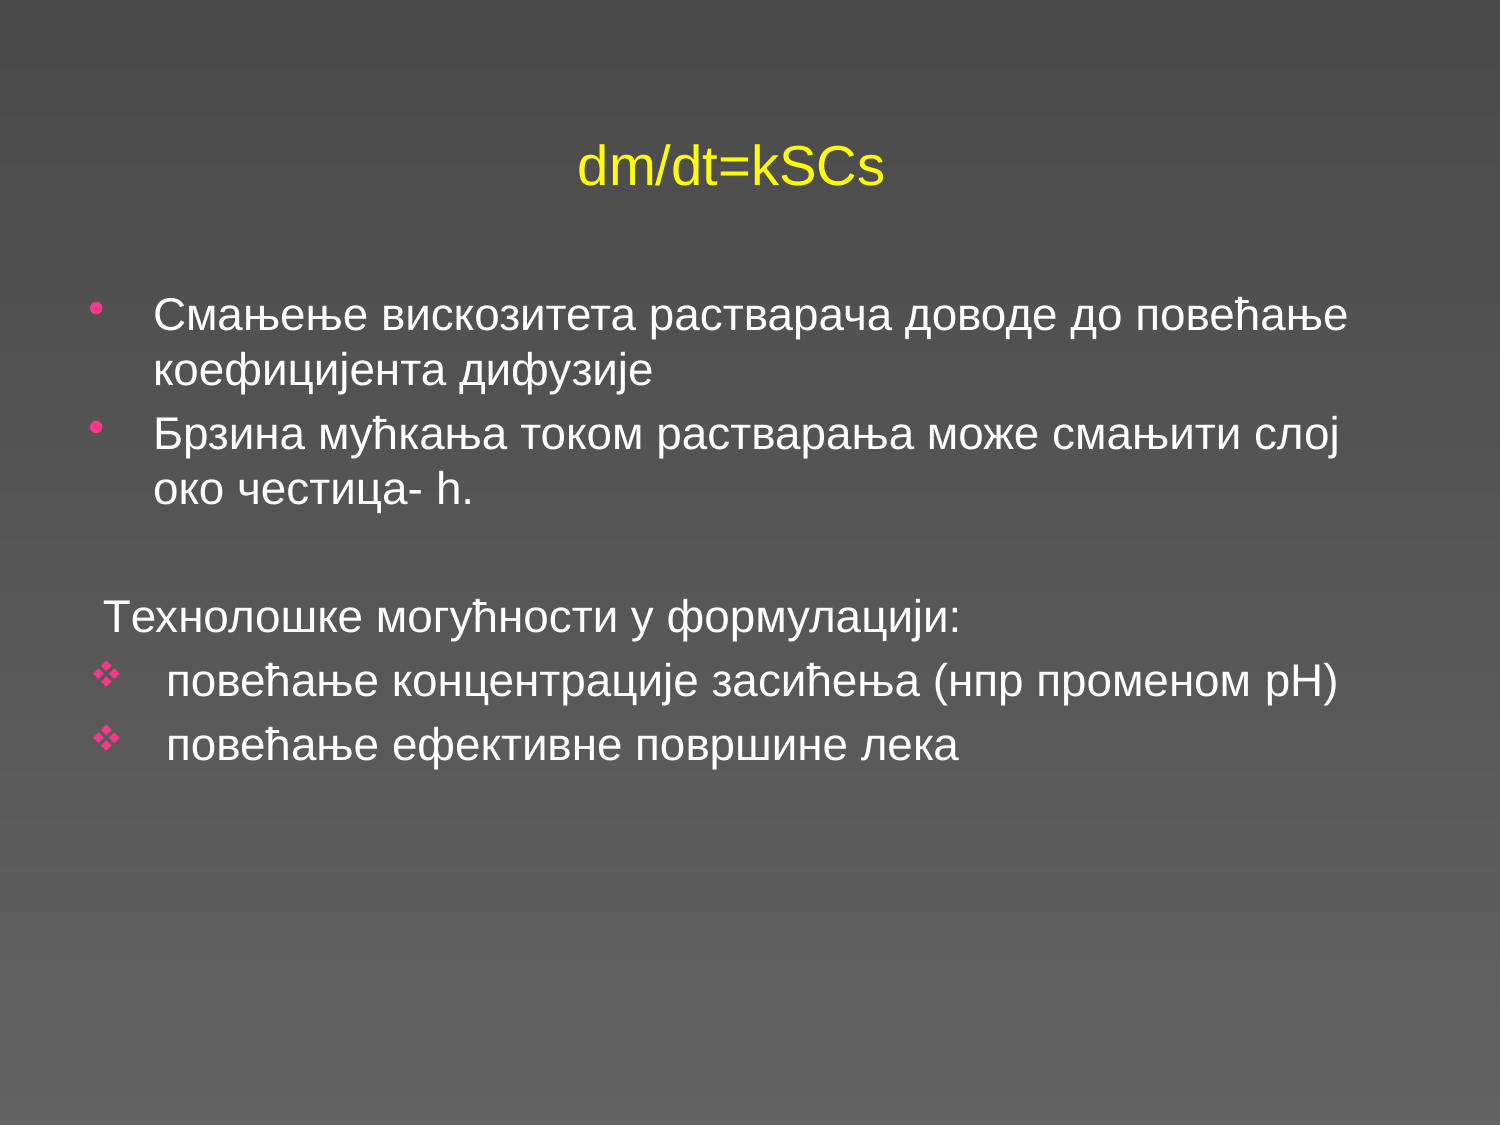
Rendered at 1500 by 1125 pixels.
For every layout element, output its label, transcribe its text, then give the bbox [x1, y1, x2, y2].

list dm/dt=kSCs Смањење вискозитета растварача доводе до повећање коефицијента дифузије Брзина мућкања током растварања може смањити слој око честица- h. Технолошке могућности у формулацији: повећање концентрације засићења (нпр променом pH) повећање ефективне површине лека [64, 55, 1388, 1125]
